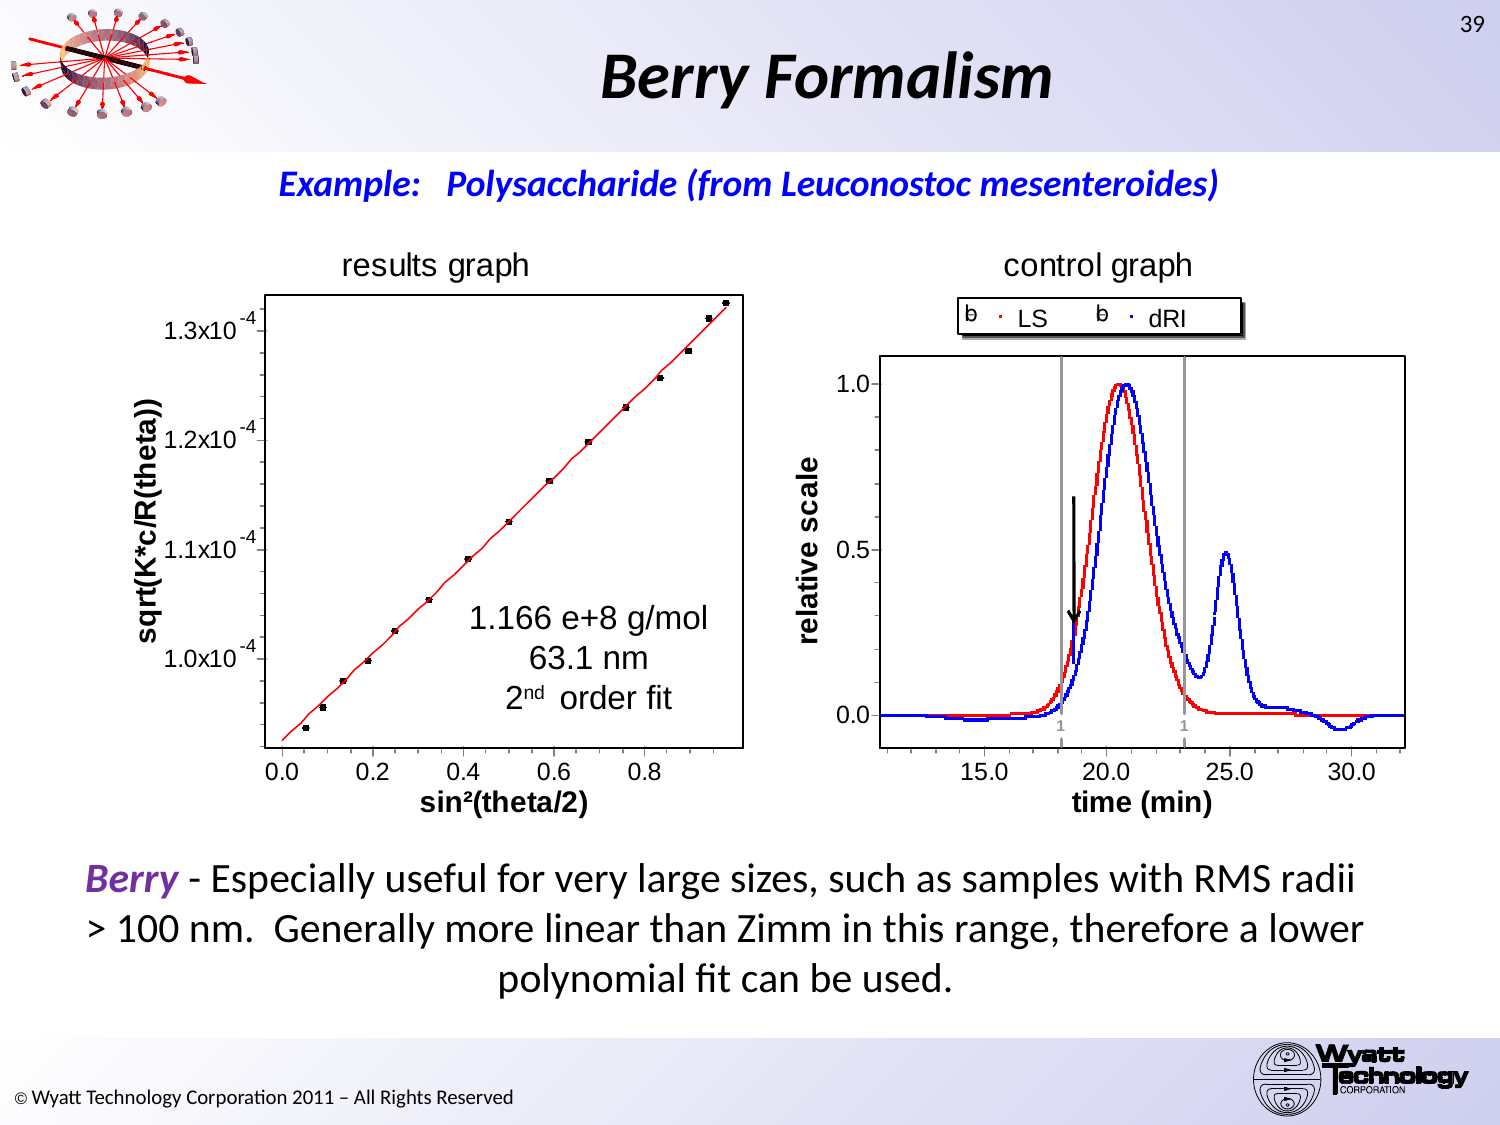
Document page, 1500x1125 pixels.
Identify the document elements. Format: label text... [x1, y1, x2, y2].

text_box Example: Polysaccharide (from Leuconostoc mesenteroides) [189, 151, 1310, 212]
title Berry Formalism [217, 25, 1438, 120]
text_box Berry - Especially useful for very large sizes, such as samples with RMS radii > 100 nm. Generally more linear than Zimm in this range, therefore a lower polynomial fit can be used. [61, 843, 1390, 1008]
picture [121, 244, 750, 825]
picture [782, 244, 1412, 825]
